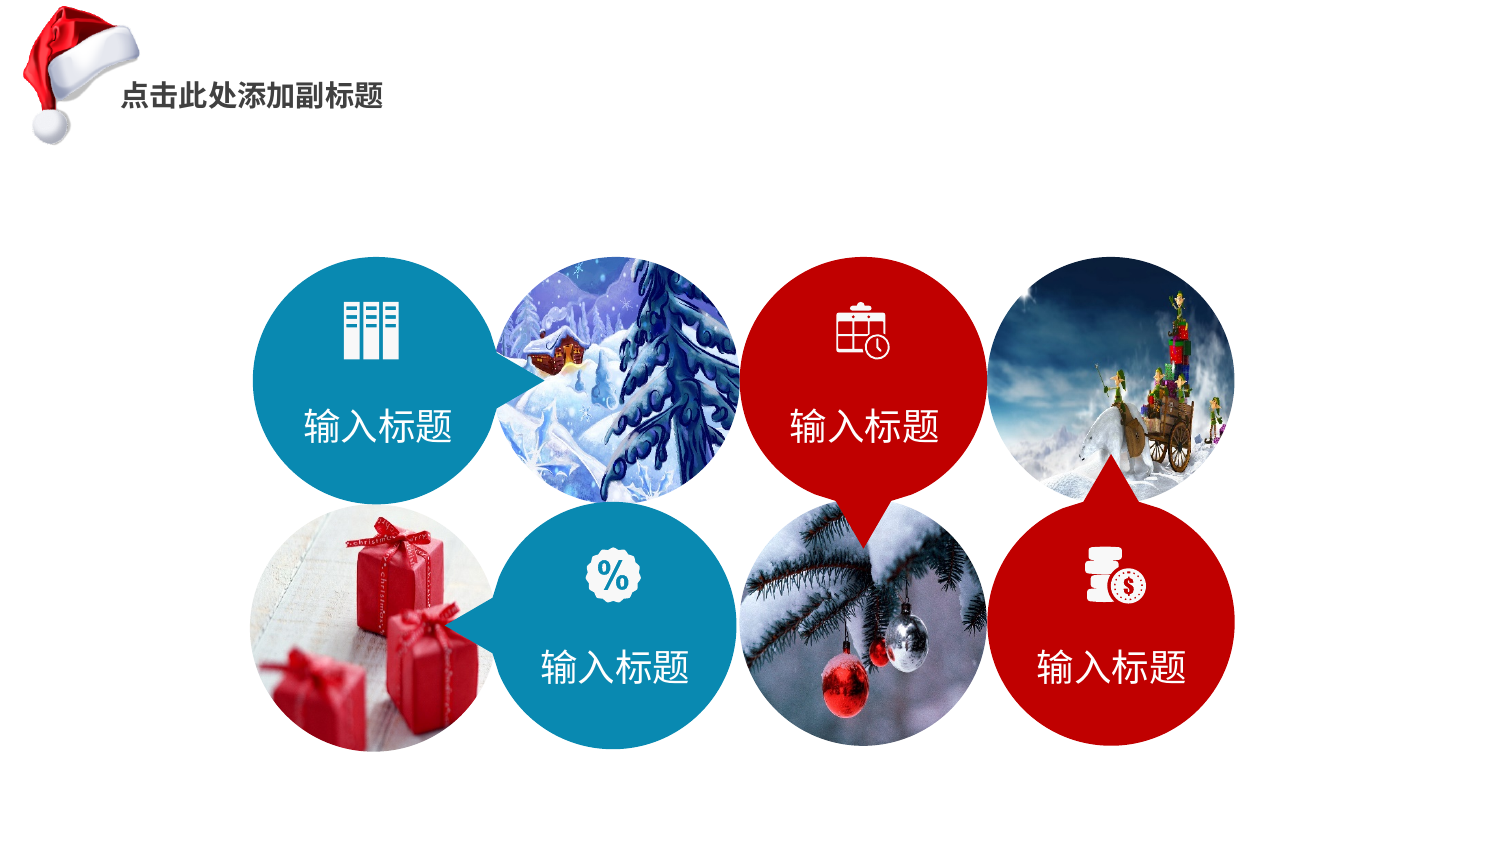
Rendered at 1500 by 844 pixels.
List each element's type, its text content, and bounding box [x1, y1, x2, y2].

text_box [993, 254, 1237, 452]
text_box [741, 557, 982, 748]
text_box [549, 254, 734, 500]
text_box [247, 513, 439, 754]
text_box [987, 453, 1235, 747]
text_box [252, 256, 545, 505]
text_box 点击此处添加副标题 [160, 67, 456, 123]
picture [0, 0, 157, 160]
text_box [444, 501, 737, 750]
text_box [739, 256, 988, 549]
